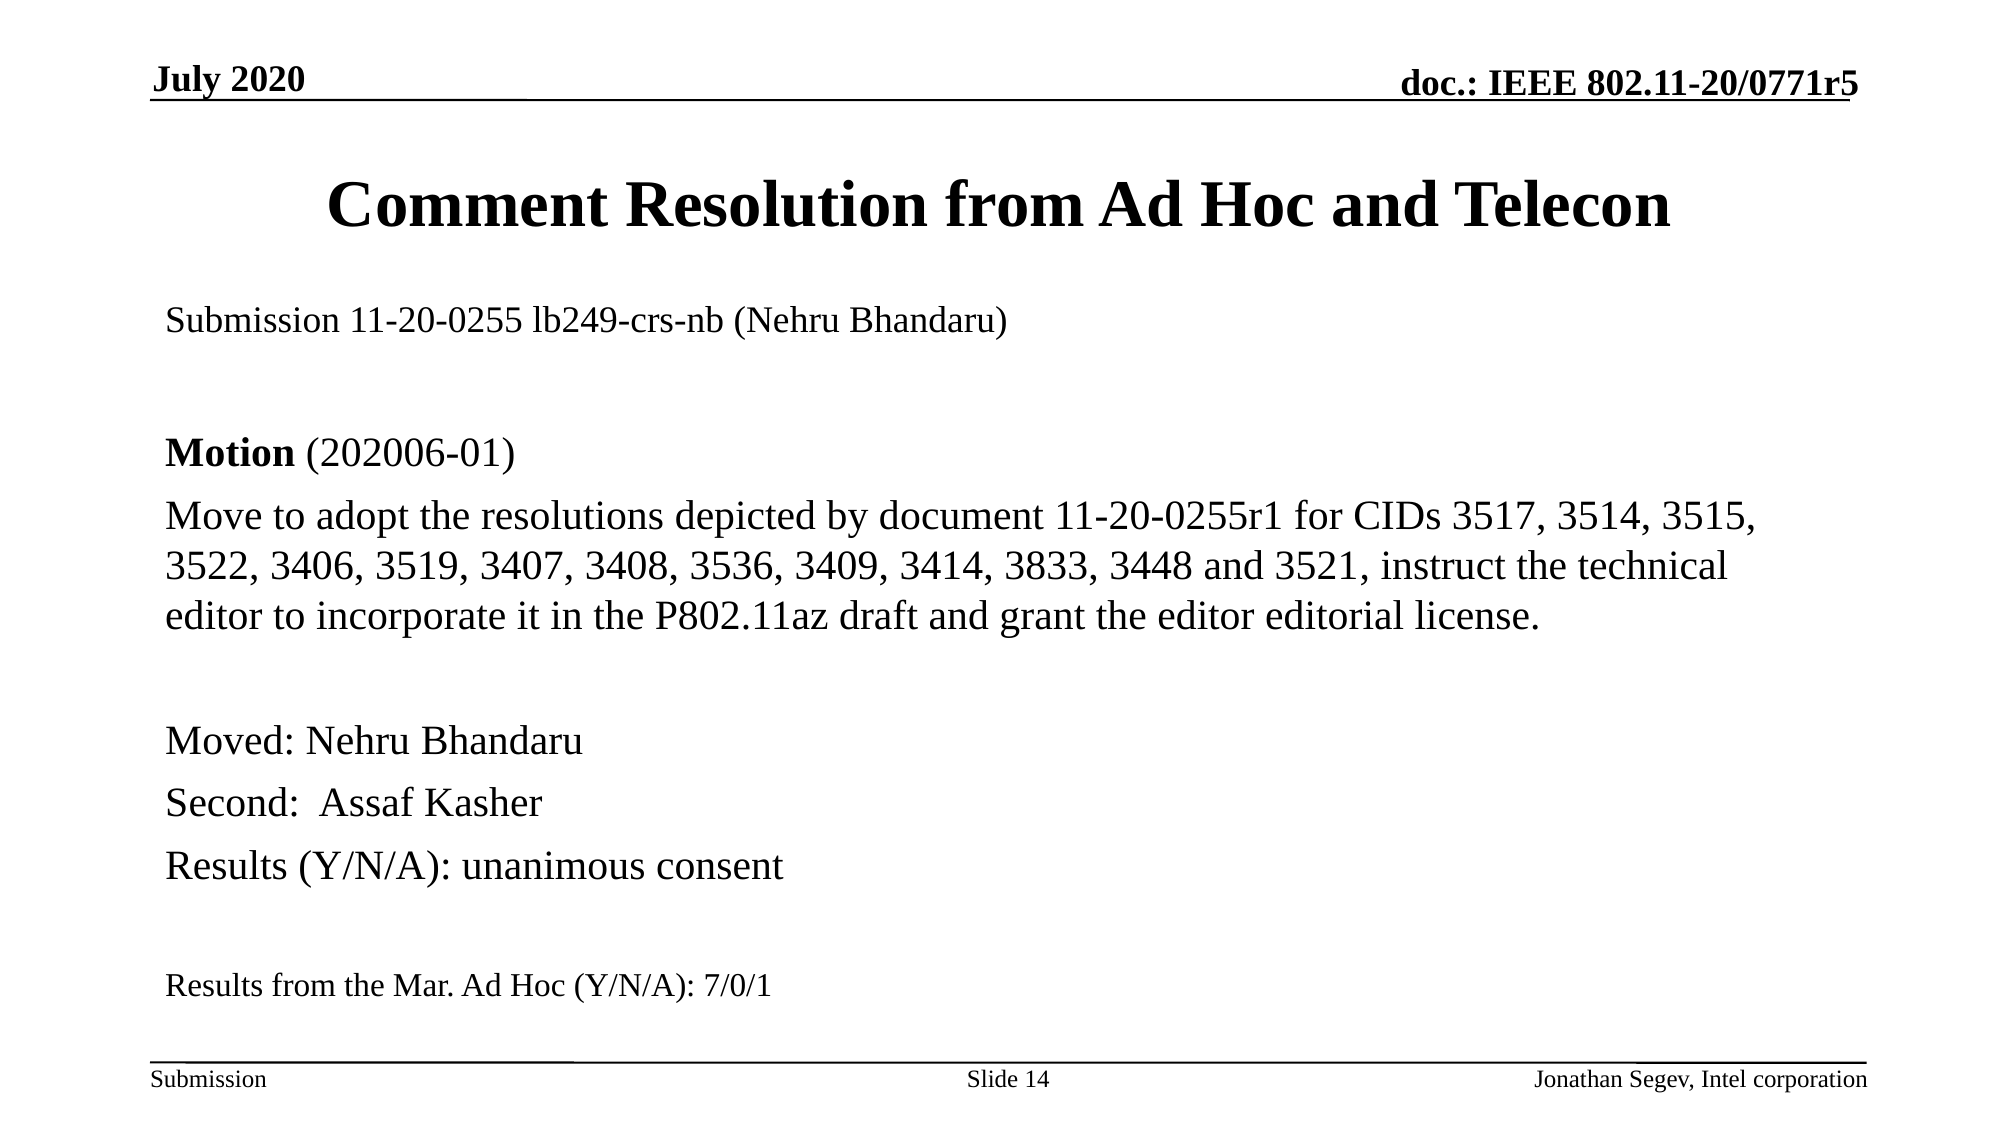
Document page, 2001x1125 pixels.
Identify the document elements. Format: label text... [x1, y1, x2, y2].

list Submission 11-20-0255 lb249-crs-nb (Nehru Bhandaru) Motion (202006-01) Move to adopt the resolutions depicted by document 11-20-0255r1 for CIDs 3517, 3514, 3515, 3522, 3406, 3519, 3407, 3408, 3536, 3409, 3414, 3833, 3448 and 3521, instruct the technical editor to incorporate it in the P802.11az draft and grant the editor editorial license. Moved: Nehru Bhandaru Second: Assaf Kasher Results (Y/N/A): unanimous consent Results from the Mar. Ad Hoc (Y/N/A): 7/0/1 [149, 286, 1850, 1000]
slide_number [152, 54, 563, 100]
title Comment Resolution from Ad Hoc and Telecon [149, 112, 1850, 286]
slide_number Slide 14 [950, 1061, 1067, 1123]
footer Jonathan Segev, Intel corporation [1171, 1061, 1869, 1093]
